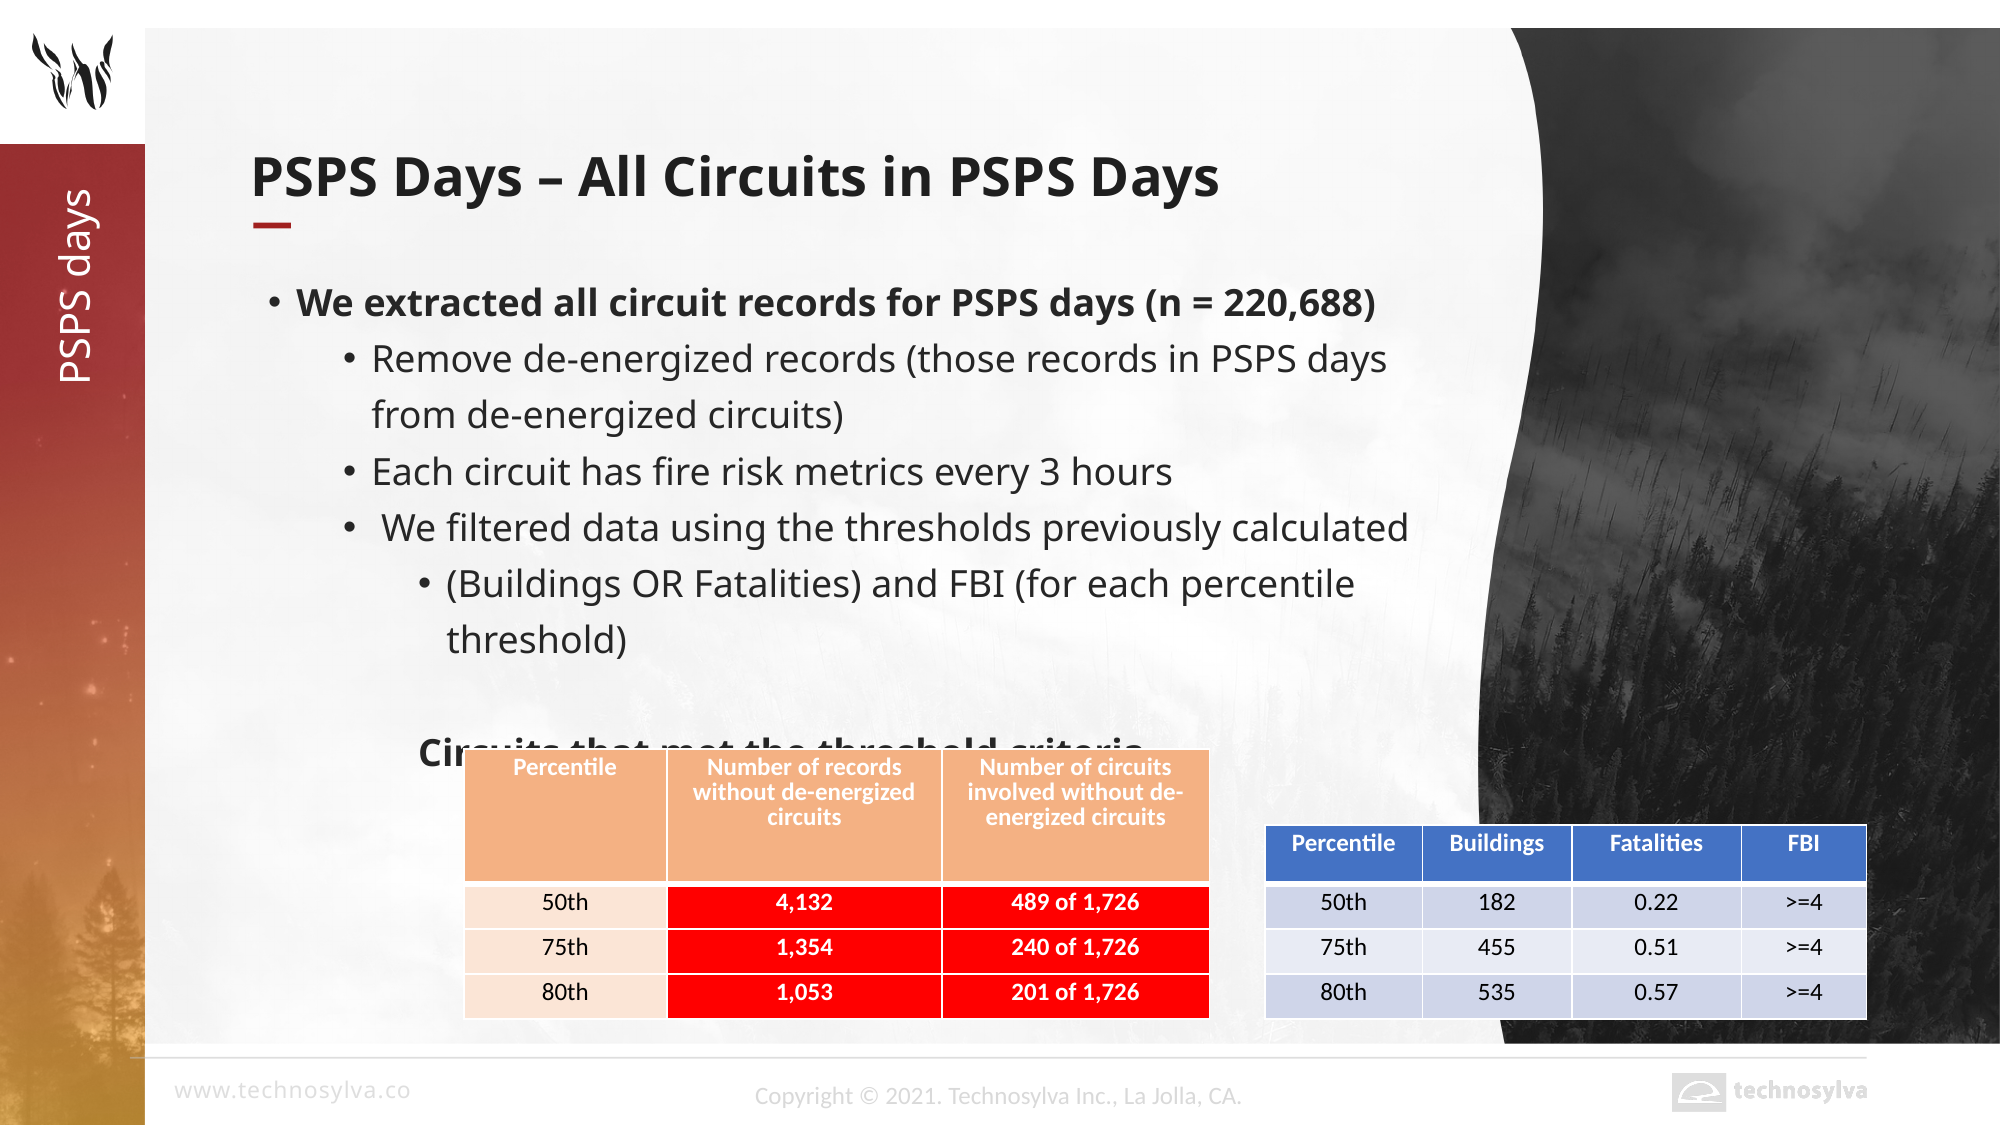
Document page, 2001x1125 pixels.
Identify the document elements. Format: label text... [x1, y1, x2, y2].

text_box Copyright © 2021. Technosylva Inc., La Jolla, CA. [553, 1073, 1445, 1117]
text_box [145, 1073, 2000, 1125]
text_box www.technosylva.com [159, 1073, 553, 1110]
picture [0, 0, 2000, 1125]
